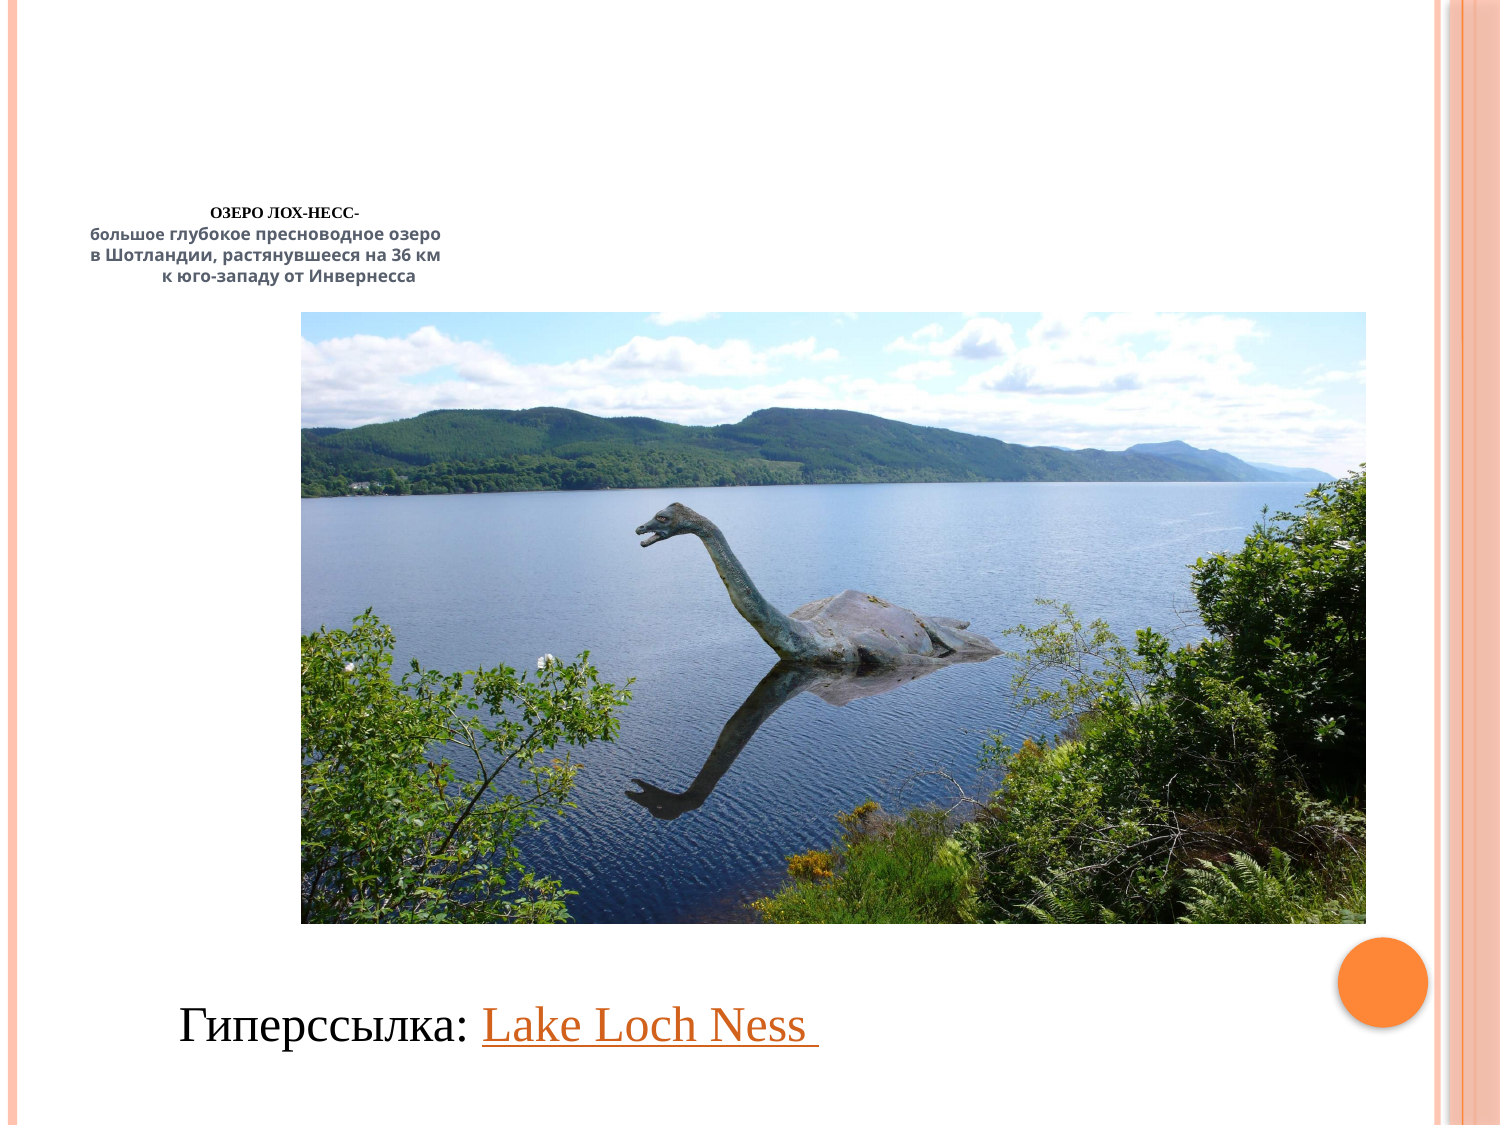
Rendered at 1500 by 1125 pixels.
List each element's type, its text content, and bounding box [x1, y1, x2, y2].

text_box Гиперссылка: Lake Loch Ness [163, 984, 1243, 1060]
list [300, 312, 1367, 924]
title ОЗЕРО ЛОХ-НЕСС- большое глубокое пресноводное озеро в Шотландии, растянувшееся на 36 км к юго-западу от Инвернесса [75, 70, 1395, 293]
